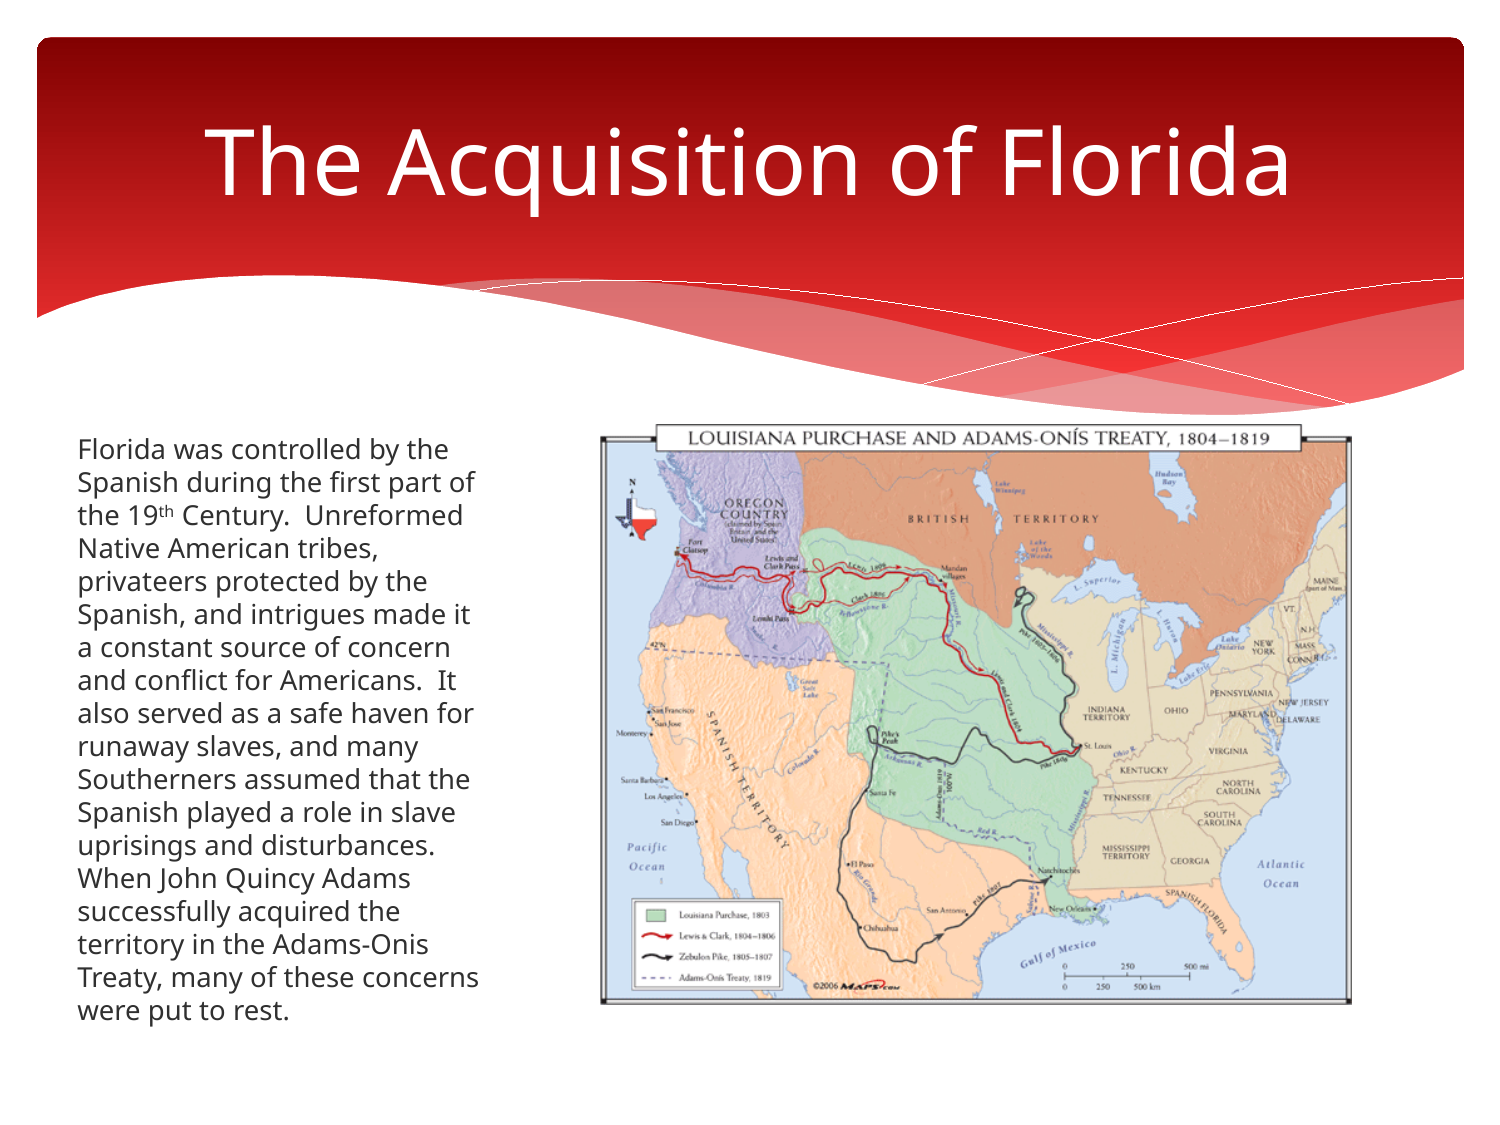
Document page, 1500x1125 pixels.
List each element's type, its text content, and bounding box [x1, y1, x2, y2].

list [599, 424, 1352, 1006]
title The Acquisition of Florida [75, 55, 1425, 261]
list Florida was controlled by the Spanish during the first part of the 19th Century. Unreformed Native American tribes, privateers protected by the Spanish, and intrigues made it a constant source of concern and conflict for Americans. It also served as a safe haven for runaway slaves, and many Southerners assumed that the Spanish played a role in slave uprisings and disturbances. When John Quincy Adams successfully acquired the territory in the Adams-Onis Treaty, many of these concerns were put to rest. [62, 425, 500, 1050]
